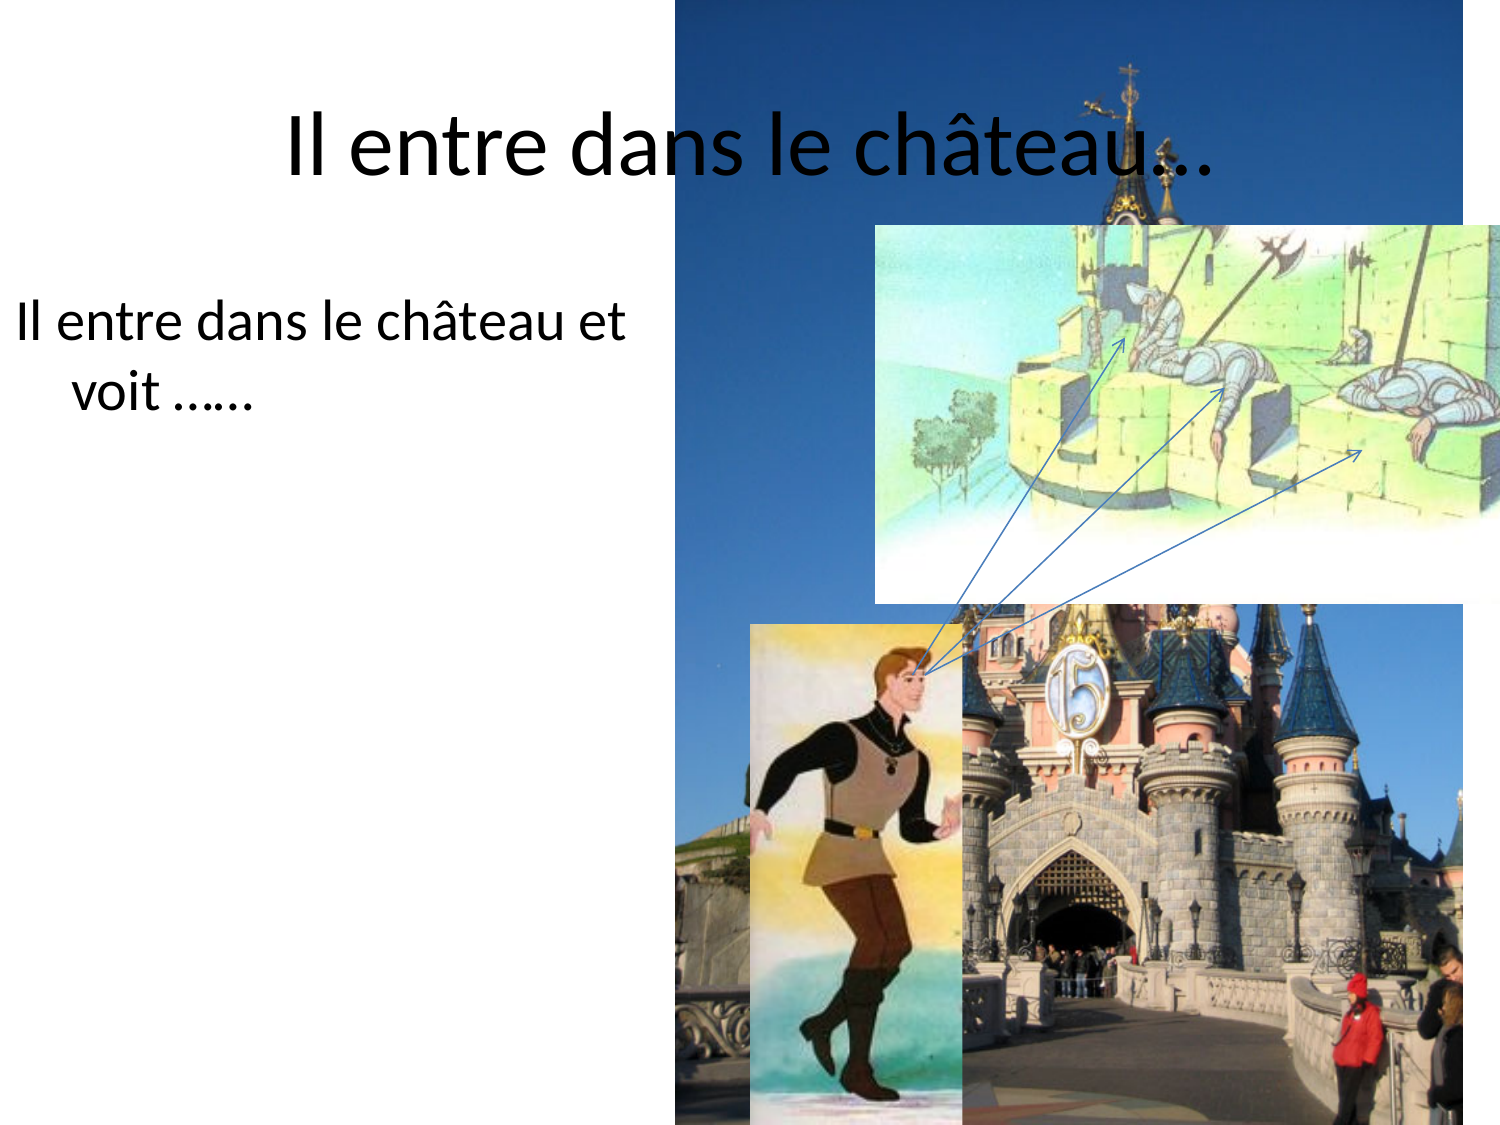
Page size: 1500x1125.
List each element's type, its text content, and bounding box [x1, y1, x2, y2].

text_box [1229, 449, 1363, 676]
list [874, 224, 1500, 604]
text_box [849, 399, 919, 613]
list Il entre dans le château et voit …… [0, 275, 663, 500]
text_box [924, 387, 1226, 676]
title Il entre dans le château… [75, 45, 669, 233]
picture [674, 0, 1463, 1125]
